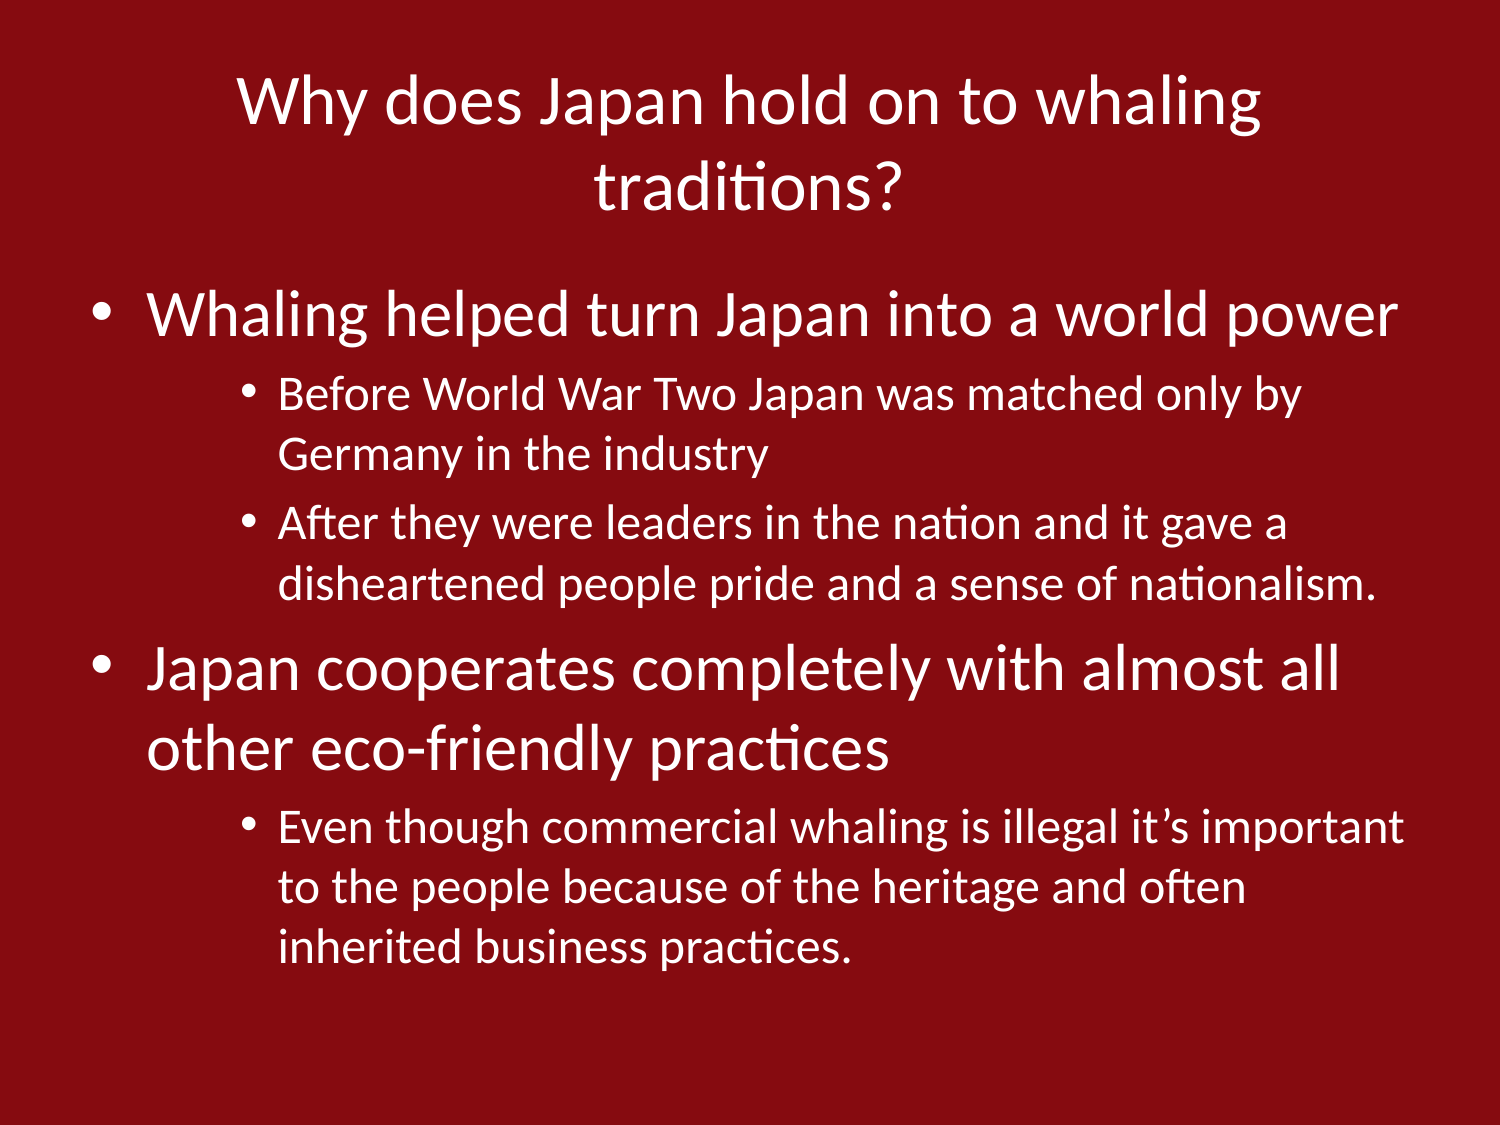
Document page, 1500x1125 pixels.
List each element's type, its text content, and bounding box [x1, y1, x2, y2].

list Whaling helped turn Japan into a world power Before World War Two Japan was matched only by Germany in the industry After they were leaders in the nation and it gave a disheartened people pride and a sense of nationalism. Japan cooperates completely with almost all other eco-friendly practices Even though commercial whaling is illegal it’s important to the people because of the heritage and often inherited business practices. [75, 262, 1425, 1005]
title Why does Japan hold on to whaling traditions? [75, 45, 1425, 233]
